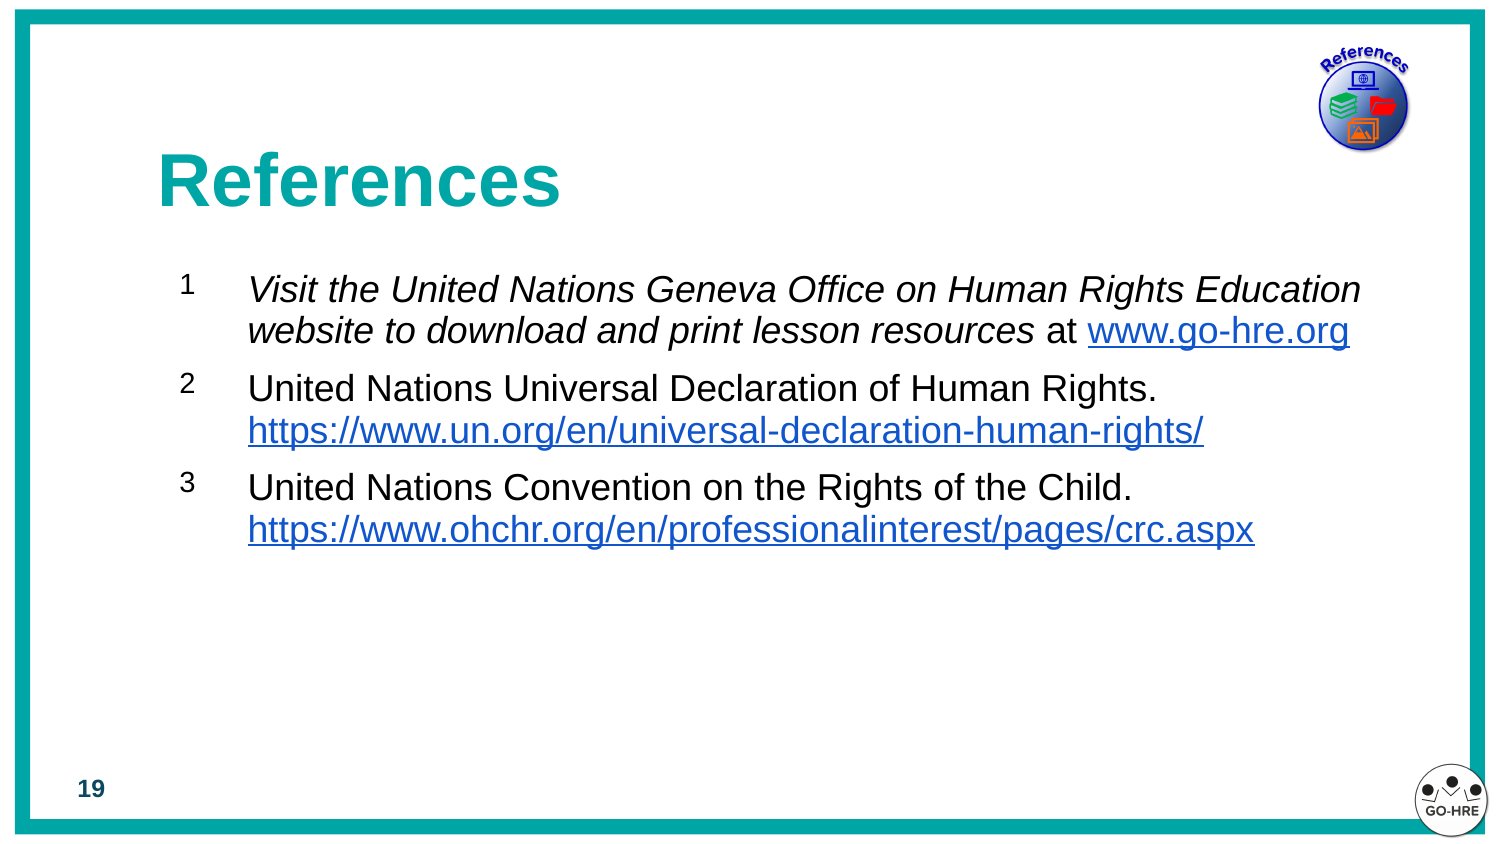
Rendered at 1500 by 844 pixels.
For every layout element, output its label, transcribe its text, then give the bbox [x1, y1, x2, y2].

title References [142, 86, 1358, 237]
table_cell 3 [143, 459, 233, 558]
table_header Visit the United Nations Geneva Office on Human Rights Education website to download and print lesson resources at www.go-hre.org [233, 260, 1418, 360]
slide_number 19 [30, 755, 121, 820]
picture [1414, 763, 1490, 839]
table_header 1 [143, 260, 233, 360]
table_cell 2 [143, 360, 233, 459]
table_cell United Nations Universal Declaration of Human Rights. https://www.un.org/en/universal-declaration-human-rights/ [233, 360, 1418, 459]
table_cell United Nations Convention on the Rights of the Child. https://www.ohchr.org/en/professionalinterest/pages/crc.aspx [233, 459, 1418, 558]
picture [1287, 30, 1438, 181]
